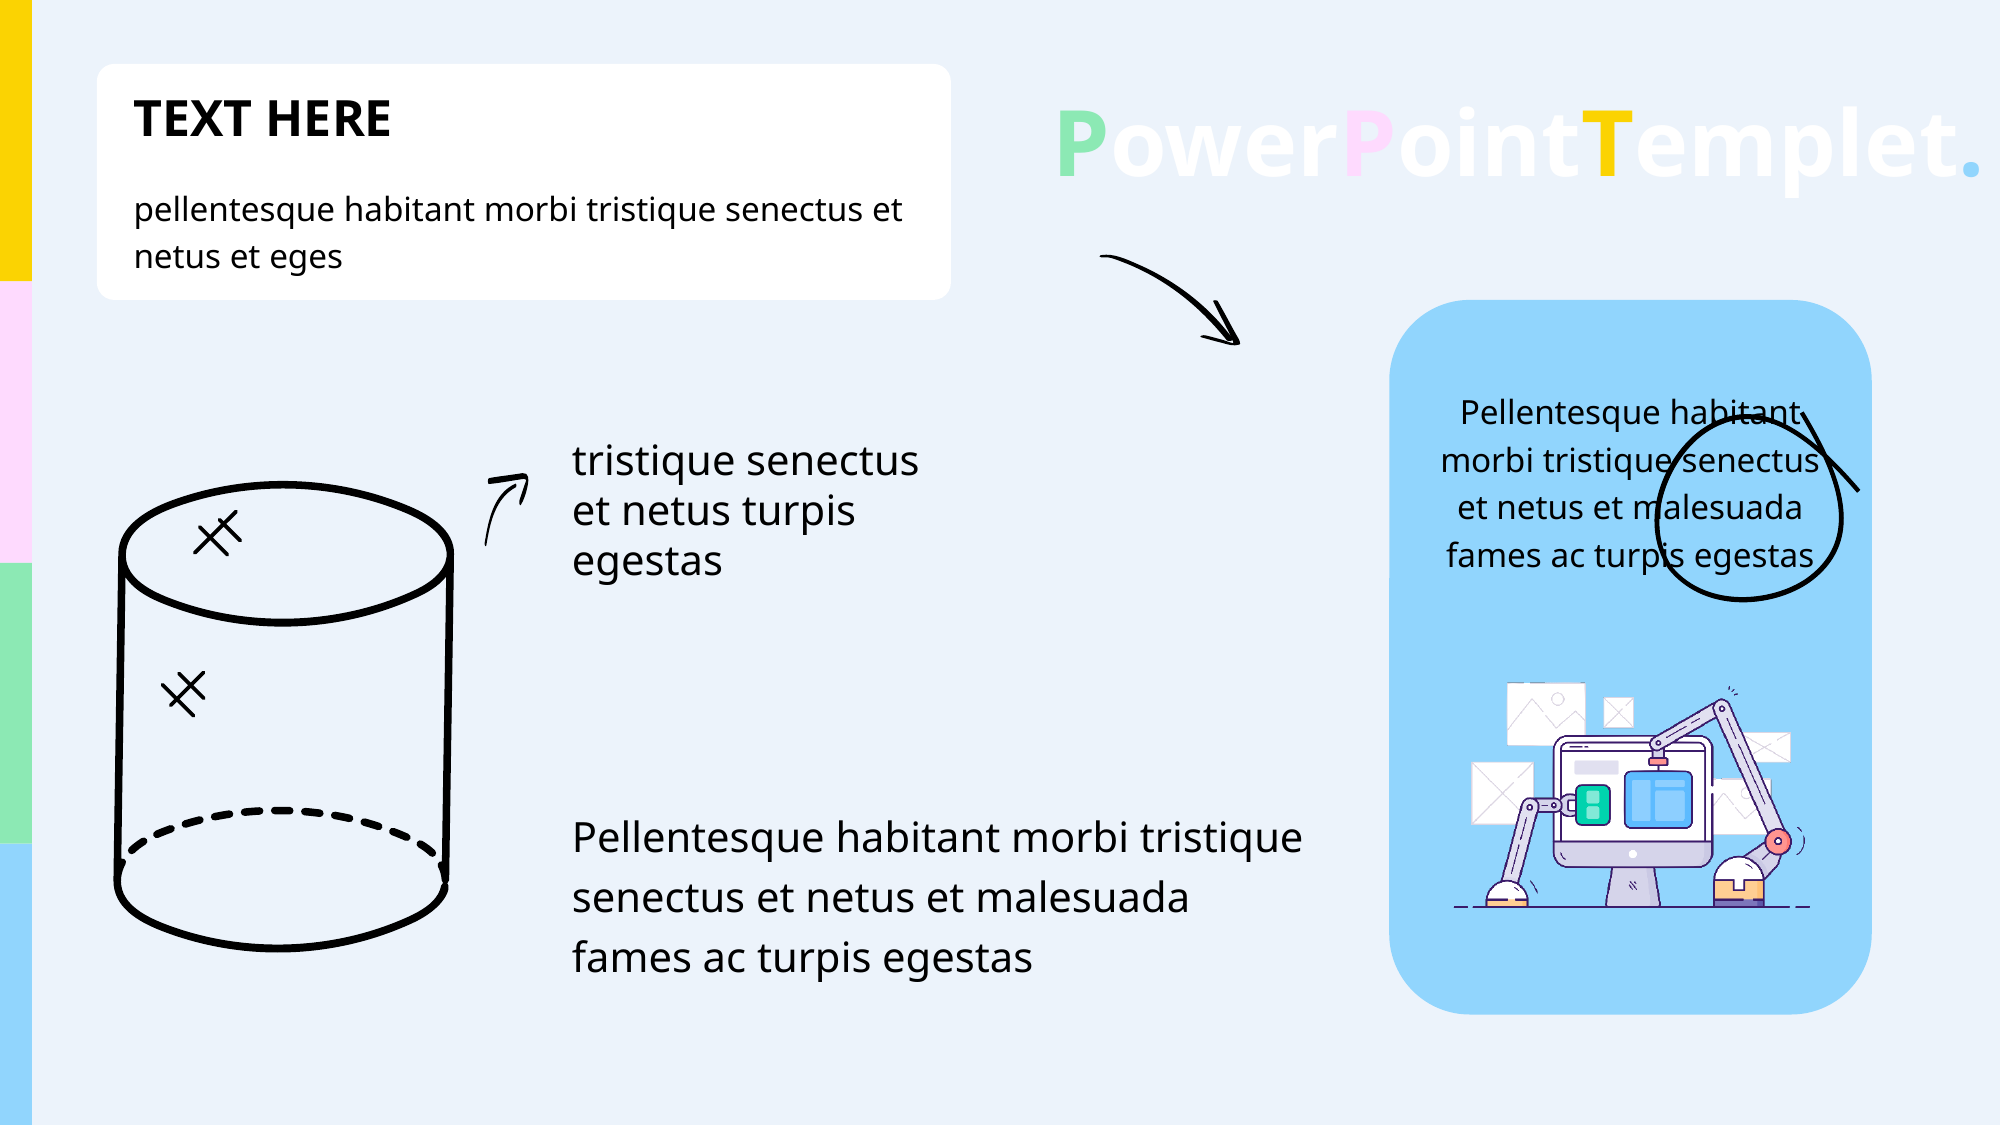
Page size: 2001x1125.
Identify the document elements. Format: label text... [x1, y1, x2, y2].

text_box [1388, 298, 1873, 946]
picture [1389, 618, 1872, 981]
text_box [484, 472, 529, 547]
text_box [113, 480, 455, 953]
text_box Pellentesque habitant morbi tristique senectus et netus et malesuada fames ac turpis egestas [557, 793, 1321, 989]
text_box [1655, 412, 1860, 602]
text_box [1099, 254, 1241, 346]
text_box [95, 62, 952, 302]
text_box tristique senectus et netus turpis egestas [557, 426, 951, 592]
text_box PowerPointTemplet. [930, 77, 2000, 202]
text_box [1403, 981, 1858, 1016]
text_box Pellentesque habitant morbi tristique senectus et netus et malesuada fames ac turpis egestas [1417, 375, 1844, 582]
text_box [32, 0, 2000, 1125]
text_box TEXT HERE [118, 79, 663, 155]
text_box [0, 0, 32, 1125]
text_box pellentesque habitant morbi tristique senectus et netus et eges [118, 172, 973, 283]
